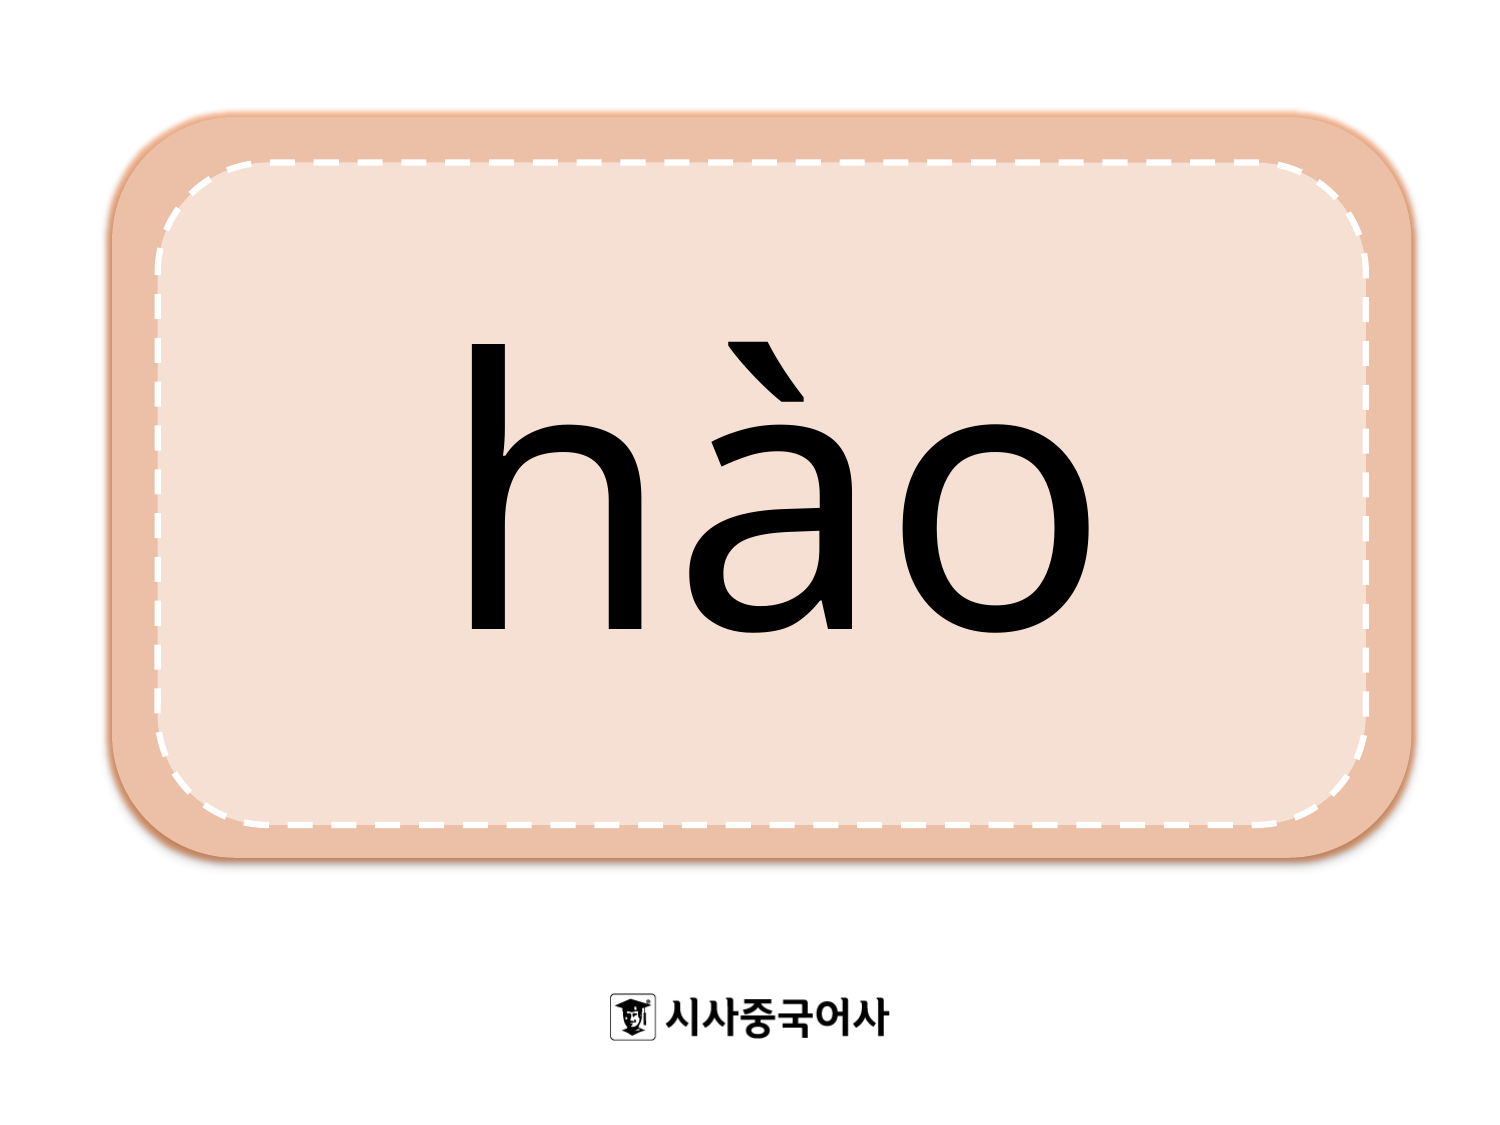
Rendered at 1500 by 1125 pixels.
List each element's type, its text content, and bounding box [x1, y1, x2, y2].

picture [602, 987, 898, 1047]
text_box hào [171, 148, 1380, 811]
